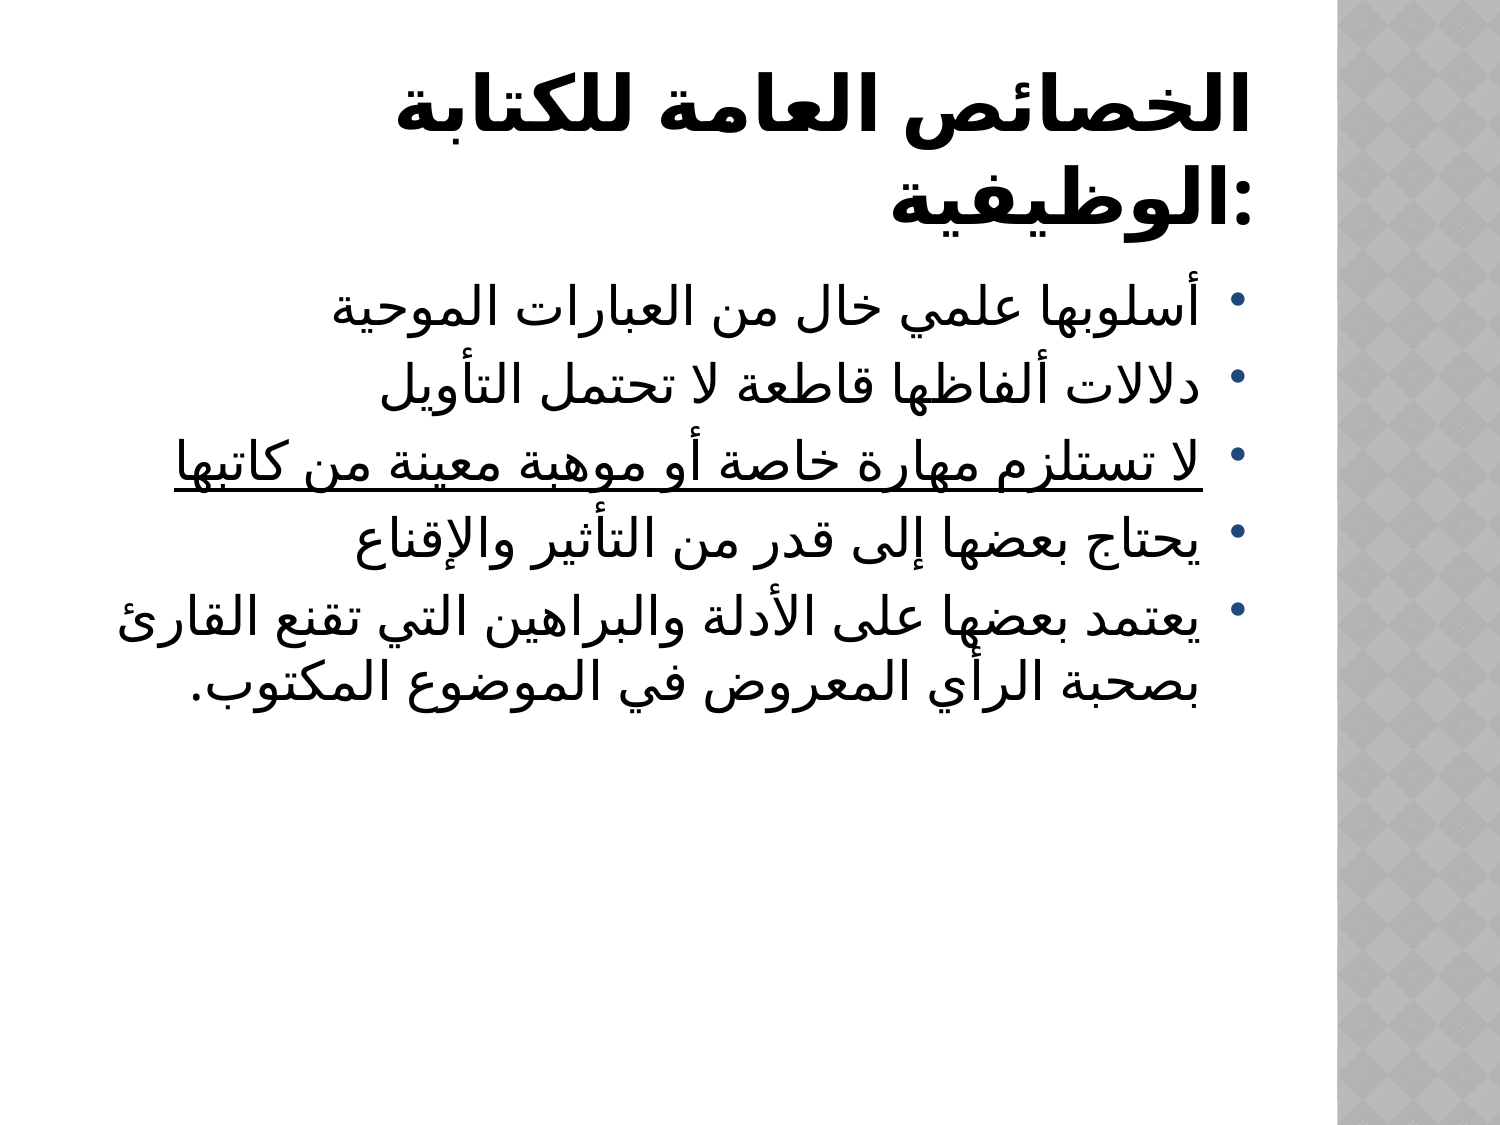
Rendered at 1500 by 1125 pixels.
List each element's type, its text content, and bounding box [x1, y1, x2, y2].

title الخصائص العامة للكتابة الوظيفية: [75, 52, 1263, 240]
list أسلوبها علمي خال من العبارات الموحية دلالات ألفاظها قاطعة لا تحتمل التأويل لا تستلزم مهارة خاصة أو موهبة معينة من كاتبها يحتاج بعضها إلى قدر من التأثير والإقناع يعتمد بعضها على الأدلة والبراهين التي تقنع القارئ بصحبة الرأي المعروض في الموضوع المكتوب. [75, 264, 1263, 1059]
